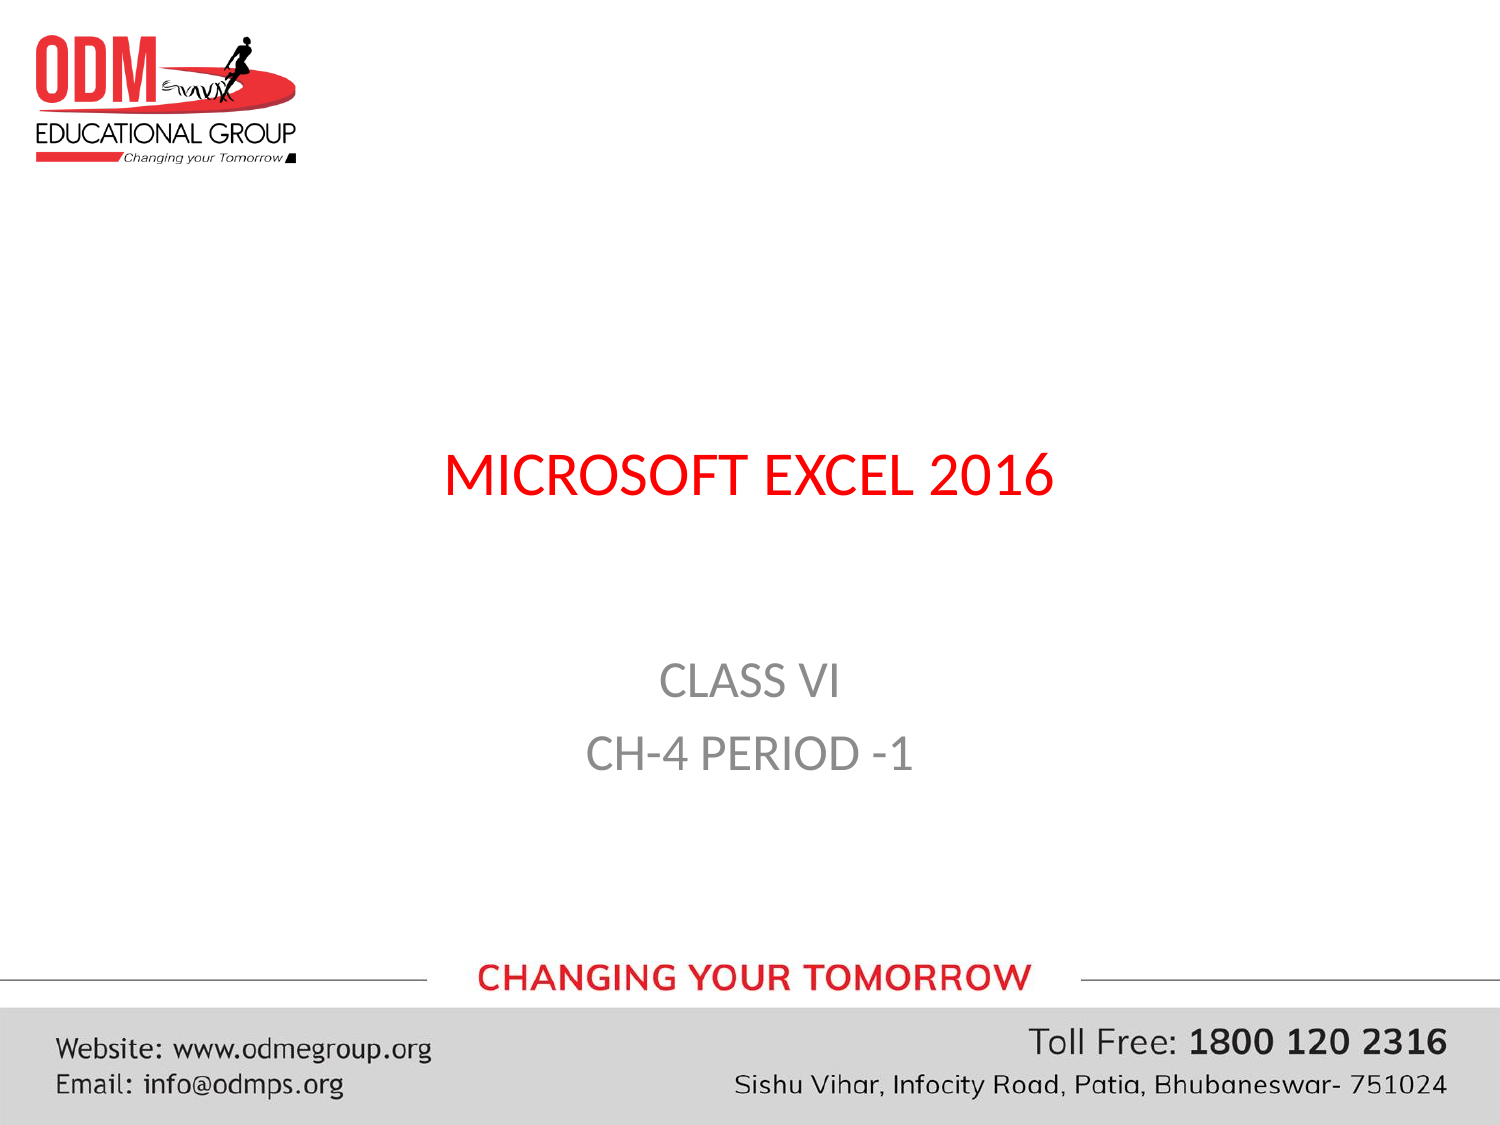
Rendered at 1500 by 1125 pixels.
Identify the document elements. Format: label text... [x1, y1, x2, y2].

subtitle CLASS VI CH-4 PERIOD -1 [225, 637, 1275, 925]
picture [36, 35, 296, 164]
picture [0, 900, 1500, 1125]
title MICROSOFT EXCEL 2016 [112, 349, 1388, 591]
